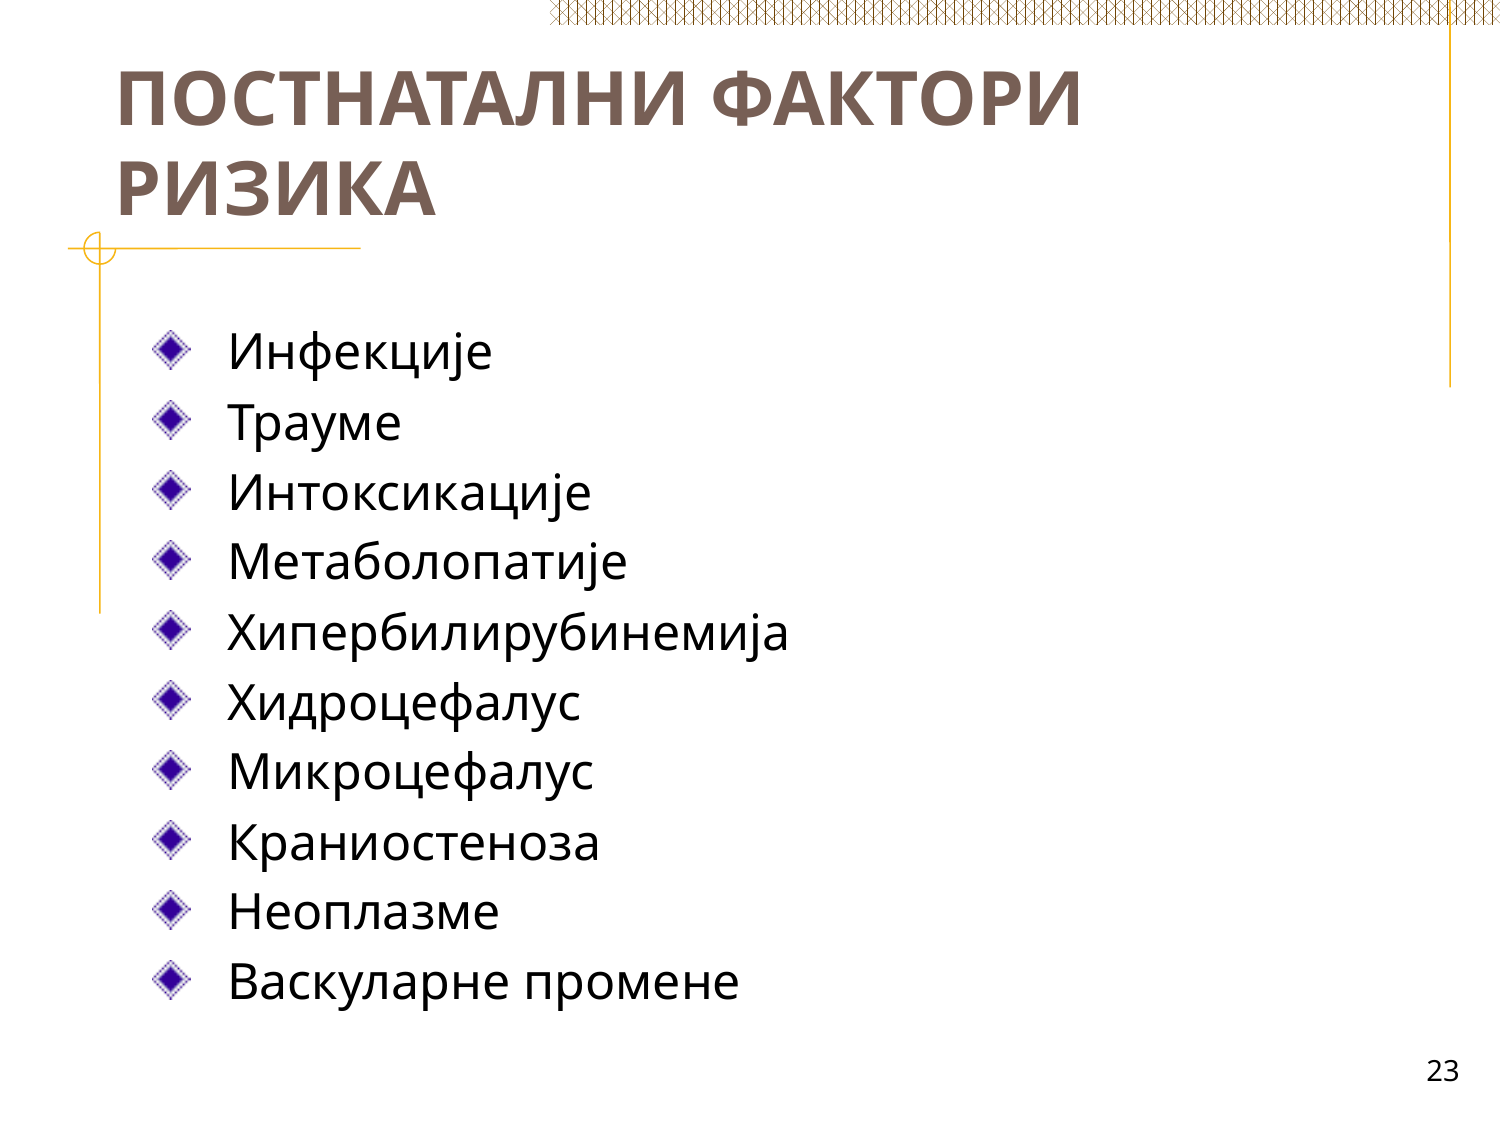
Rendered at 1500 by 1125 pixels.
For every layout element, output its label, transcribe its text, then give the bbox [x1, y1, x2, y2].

list Инфекције Трауме Интоксикације Метаболопатије Хипербилирубинемија Хидроцефалус Микроцефалус Краниостеноза Неоплазме Васкуларне промене [137, 312, 1413, 988]
picture [152, 750, 191, 790]
picture [152, 470, 191, 510]
slide_number 23 [1162, 1025, 1475, 1100]
picture [152, 400, 191, 440]
picture [152, 960, 191, 1000]
picture [152, 890, 191, 930]
picture [152, 680, 191, 720]
picture [152, 610, 191, 650]
title ПОСТНАТАЛНИ ФАКТОРИ РИЗИКА [99, 49, 1426, 238]
picture [152, 540, 191, 580]
picture [152, 820, 191, 860]
picture [152, 330, 191, 370]
